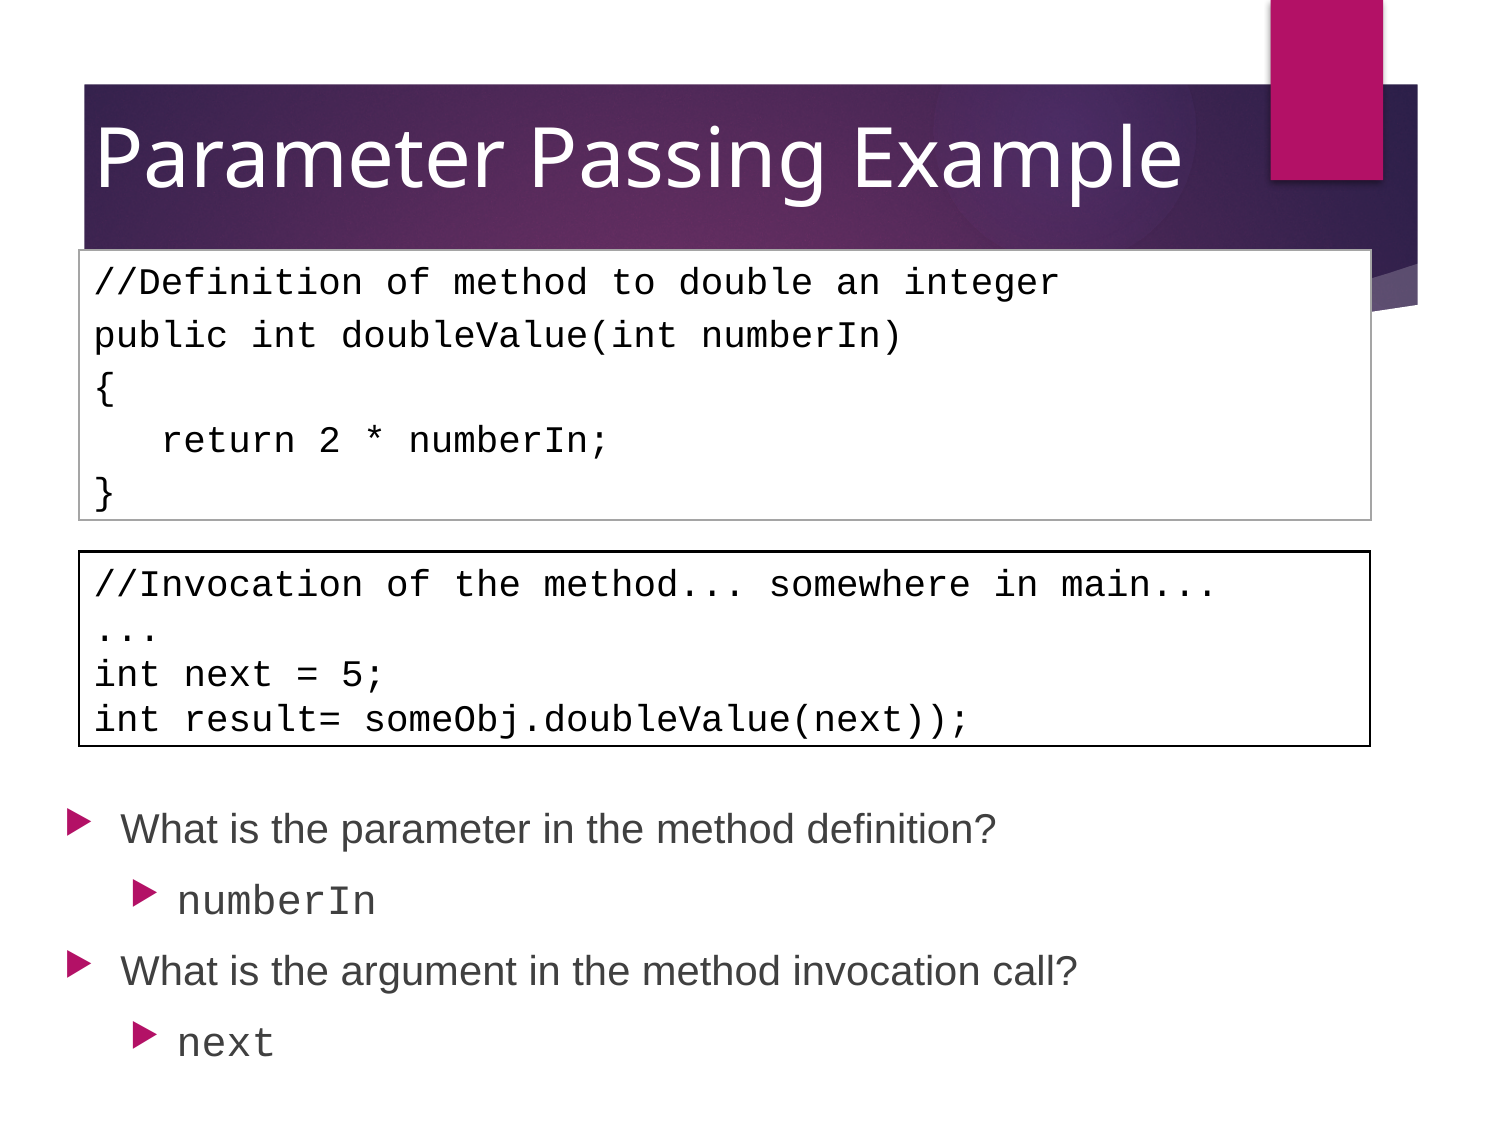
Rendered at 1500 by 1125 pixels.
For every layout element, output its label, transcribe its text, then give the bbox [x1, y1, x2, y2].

text_box //Definition of method to double an integer public int doubleValue(int numberIn) { return 2 * numberIn; } [78, 249, 1371, 520]
text_box //Invocation of the method... somewhere in main... ... int next = 5; int result= someObj.doubleValue(next)); [78, 551, 1371, 747]
title Parameter Passing Example [78, 102, 1354, 205]
list What is the parameter in the method definition? numberIn What is the argument in the method invocation call? next [49, 794, 1331, 1109]
